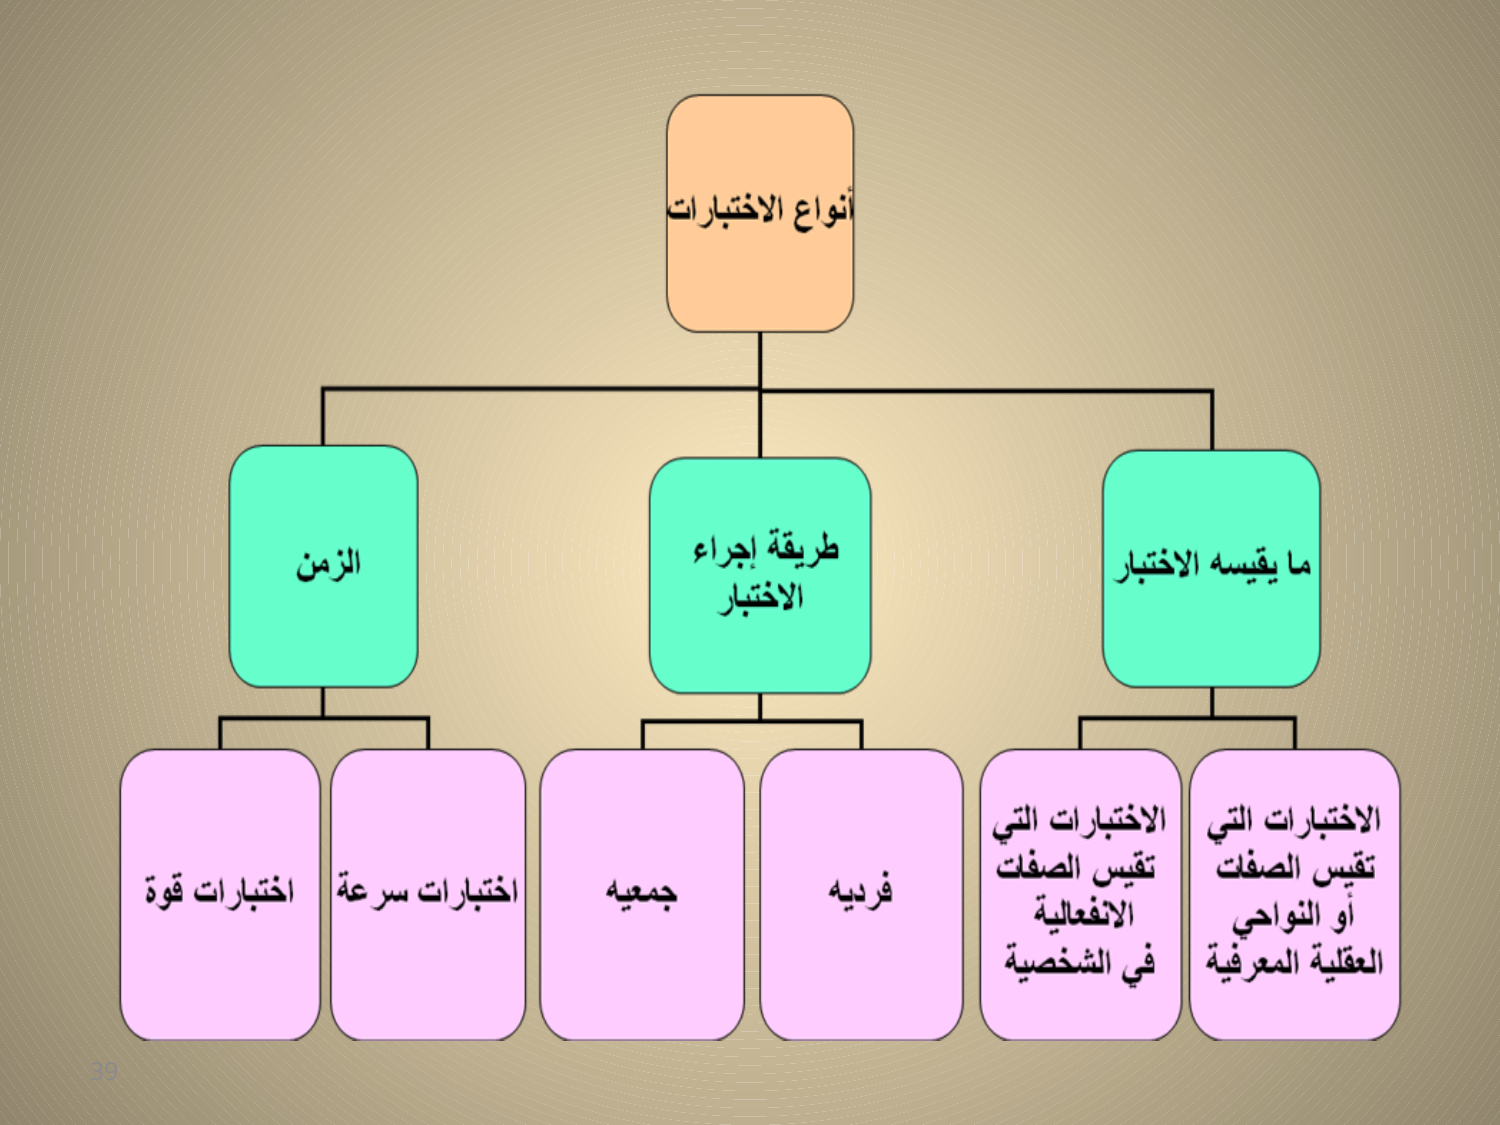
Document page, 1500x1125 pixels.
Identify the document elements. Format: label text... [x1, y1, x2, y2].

slide_number 39 [75, 1042, 425, 1103]
picture [116, 93, 1407, 1044]
